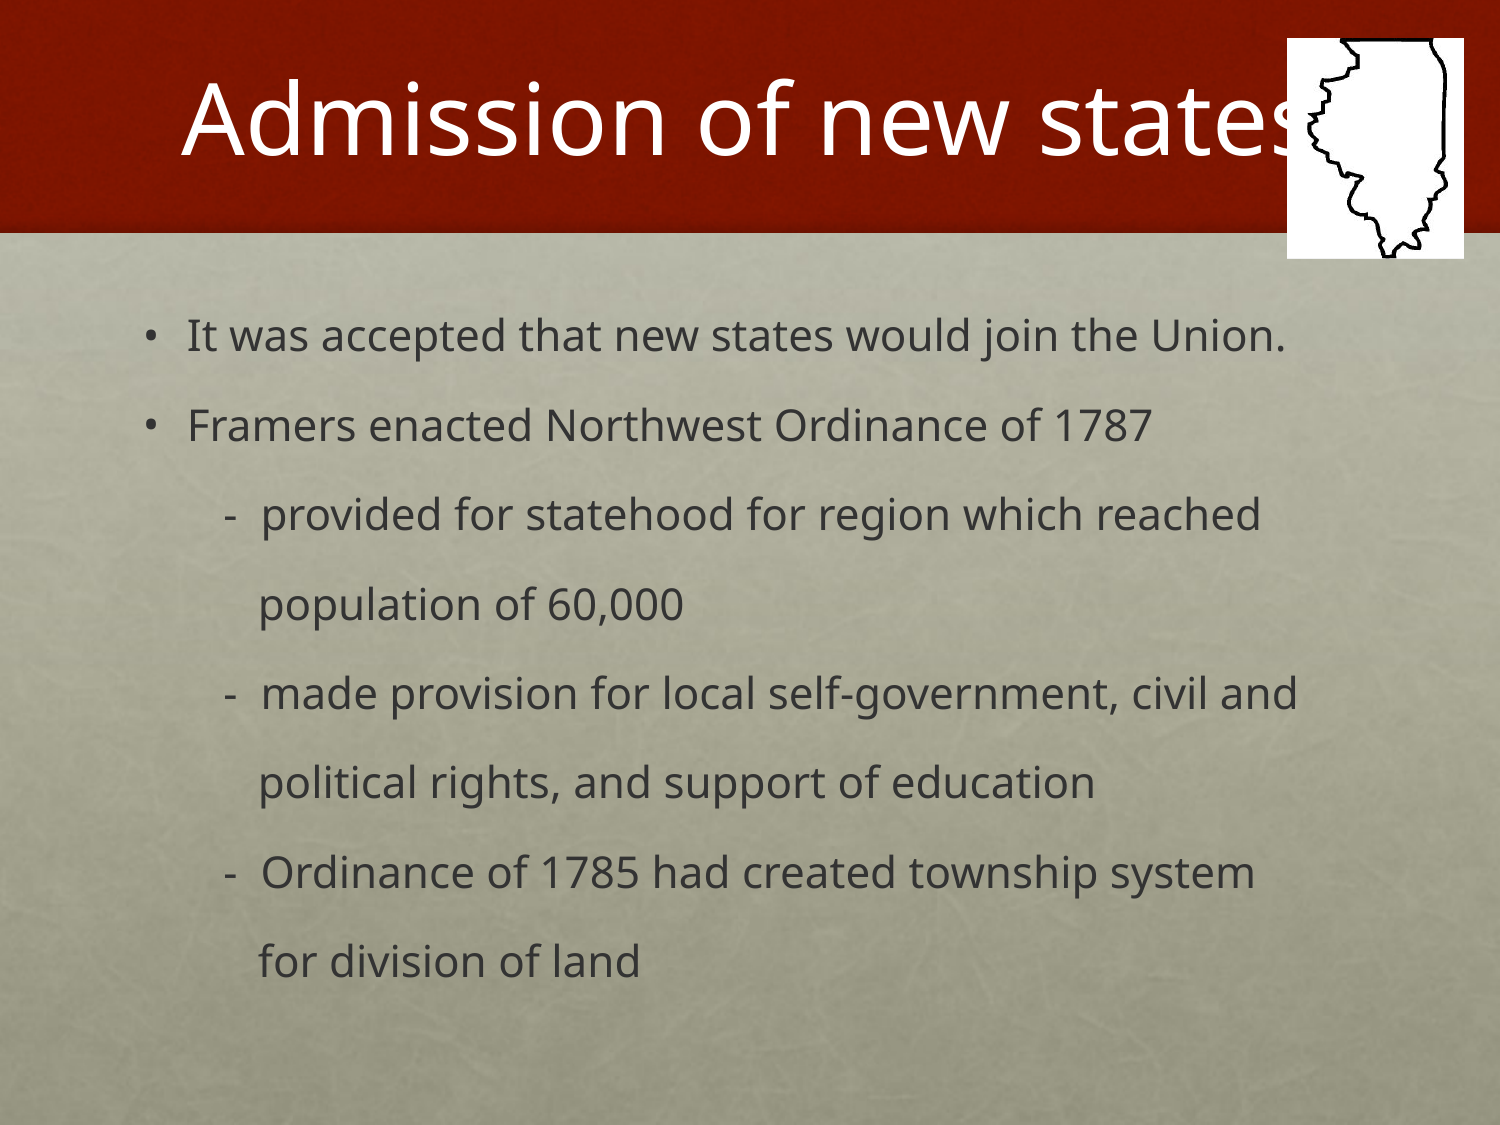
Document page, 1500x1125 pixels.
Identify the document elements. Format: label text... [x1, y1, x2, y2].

list It was accepted that new states would join the Union. Framers enacted Northwest Ordinance of 1787 - provided for statehood for region which reached population of 60,000 - made provision for local self-government, civil and political rights, and support of education - Ordinance of 1785 had created township system for division of land [127, 299, 1372, 1005]
title Admission of new states [127, 10, 1372, 221]
picture [0, 37, 1500, 1125]
